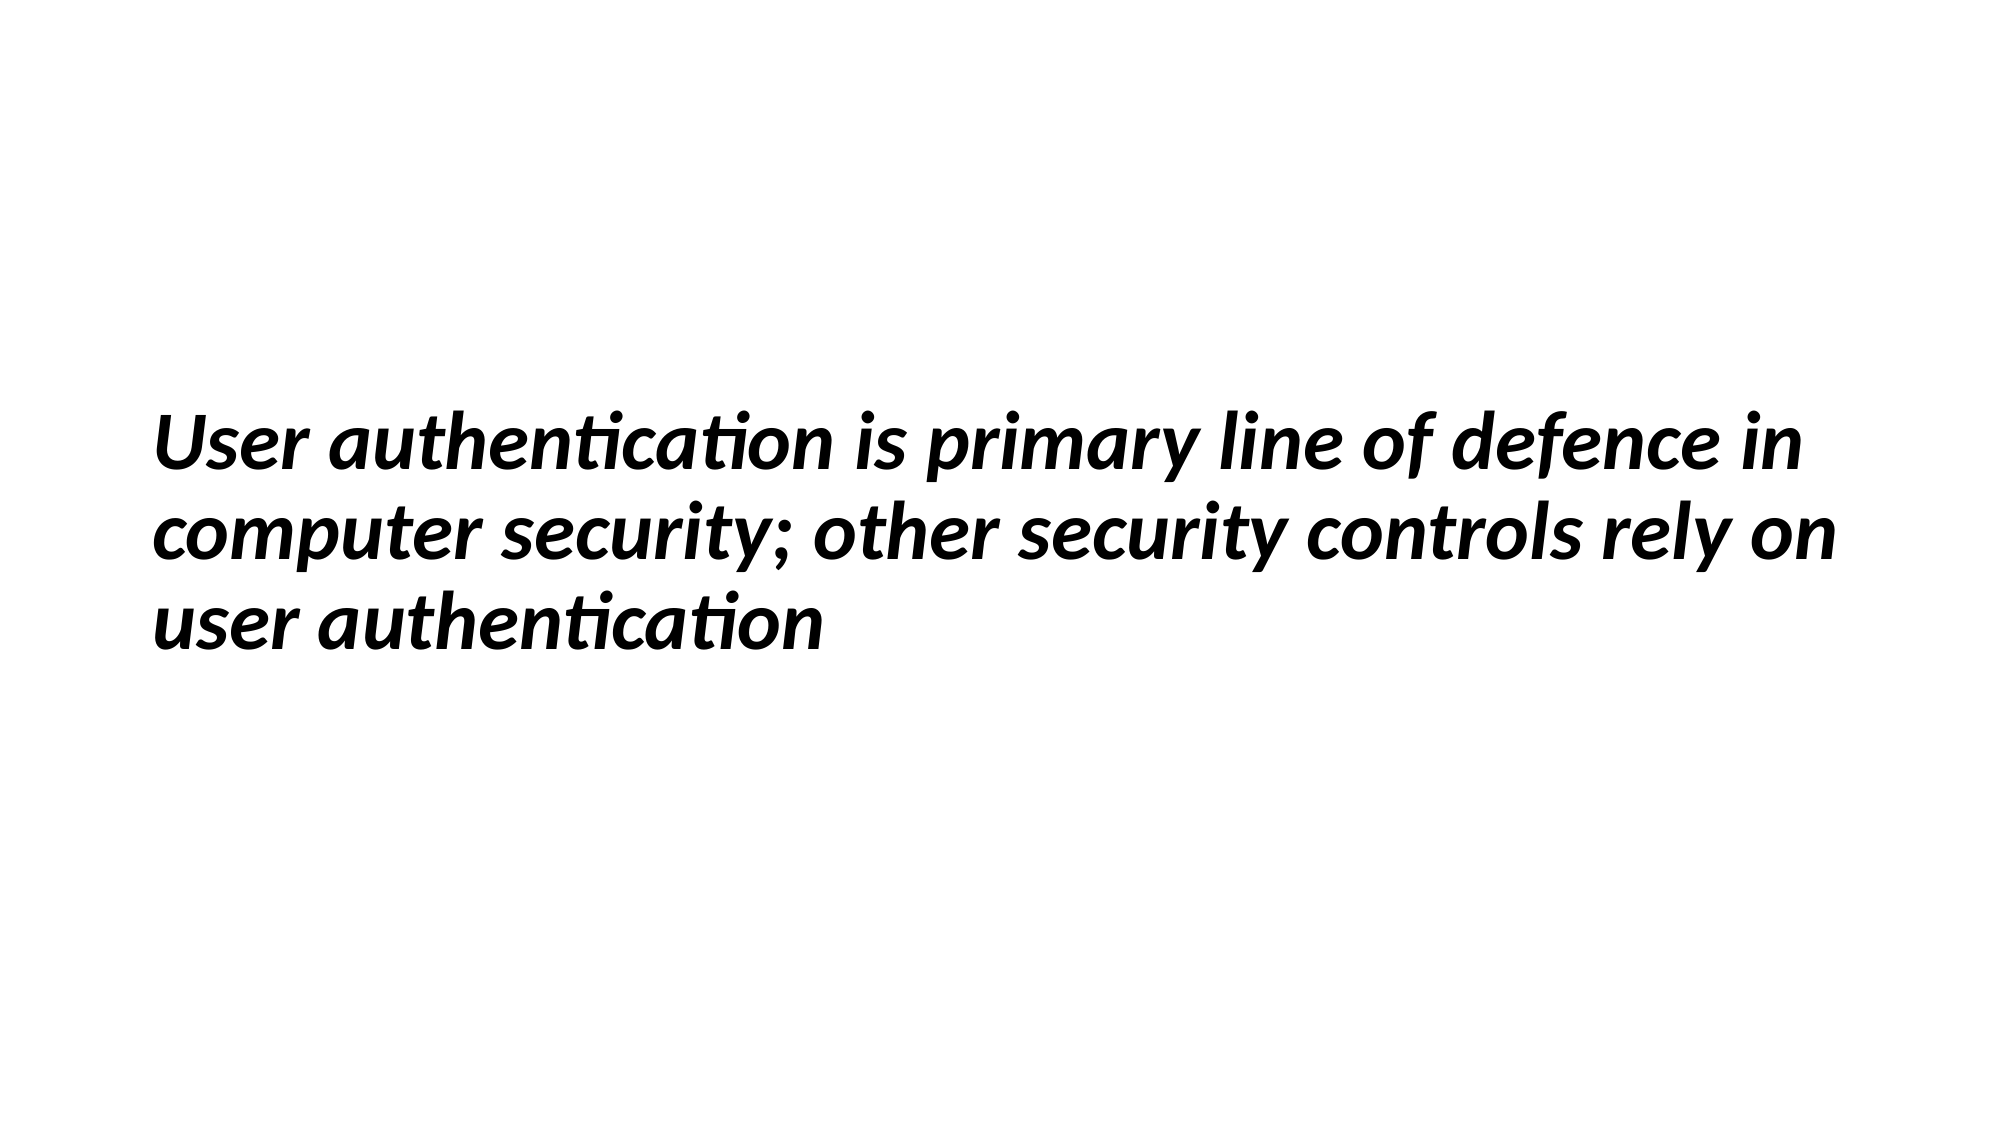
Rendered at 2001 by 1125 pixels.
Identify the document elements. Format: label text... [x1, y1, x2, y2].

list User authentication is primary line of defence in computer security; other security controls rely on user authentication [137, 299, 1863, 1014]
